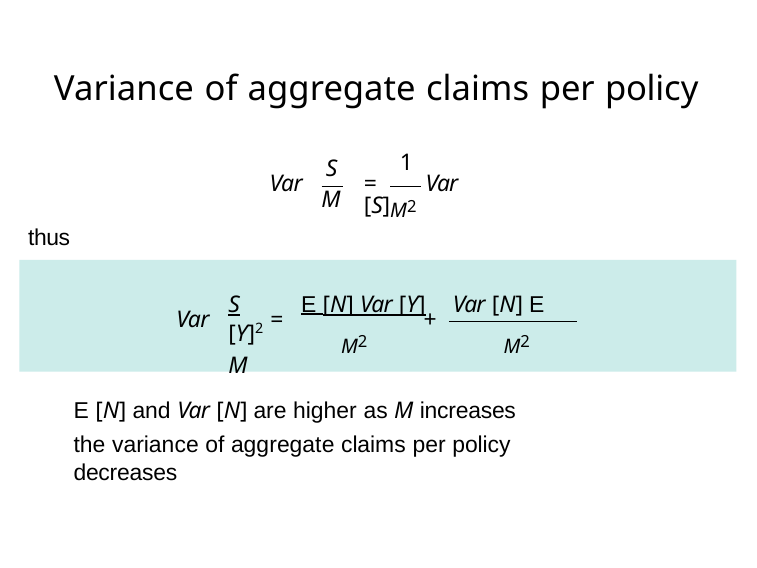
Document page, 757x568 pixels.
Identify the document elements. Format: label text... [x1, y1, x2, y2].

text_box Var [176, 302, 213, 333]
text_box [304, 134, 360, 188]
text_box 1 = Var [S] [361, 151, 489, 218]
title Variance of aggregate claims per policy [51, 36, 705, 134]
text_box Var [267, 167, 306, 197]
text_box [213, 270, 267, 323]
text_box E [N] and Var [N] are higher as M increases the variance of aggregate claims per policy decreases [71, 386, 619, 485]
text_box M2 M2 [334, 311, 536, 358]
text_box M2 [383, 218, 427, 222]
text_box M [319, 188, 346, 212]
text_box thus [26, 220, 74, 250]
text_box S E [N] Var [Y] Var [N] E [Y]2 M [224, 283, 585, 378]
text_box [19, 259, 737, 372]
